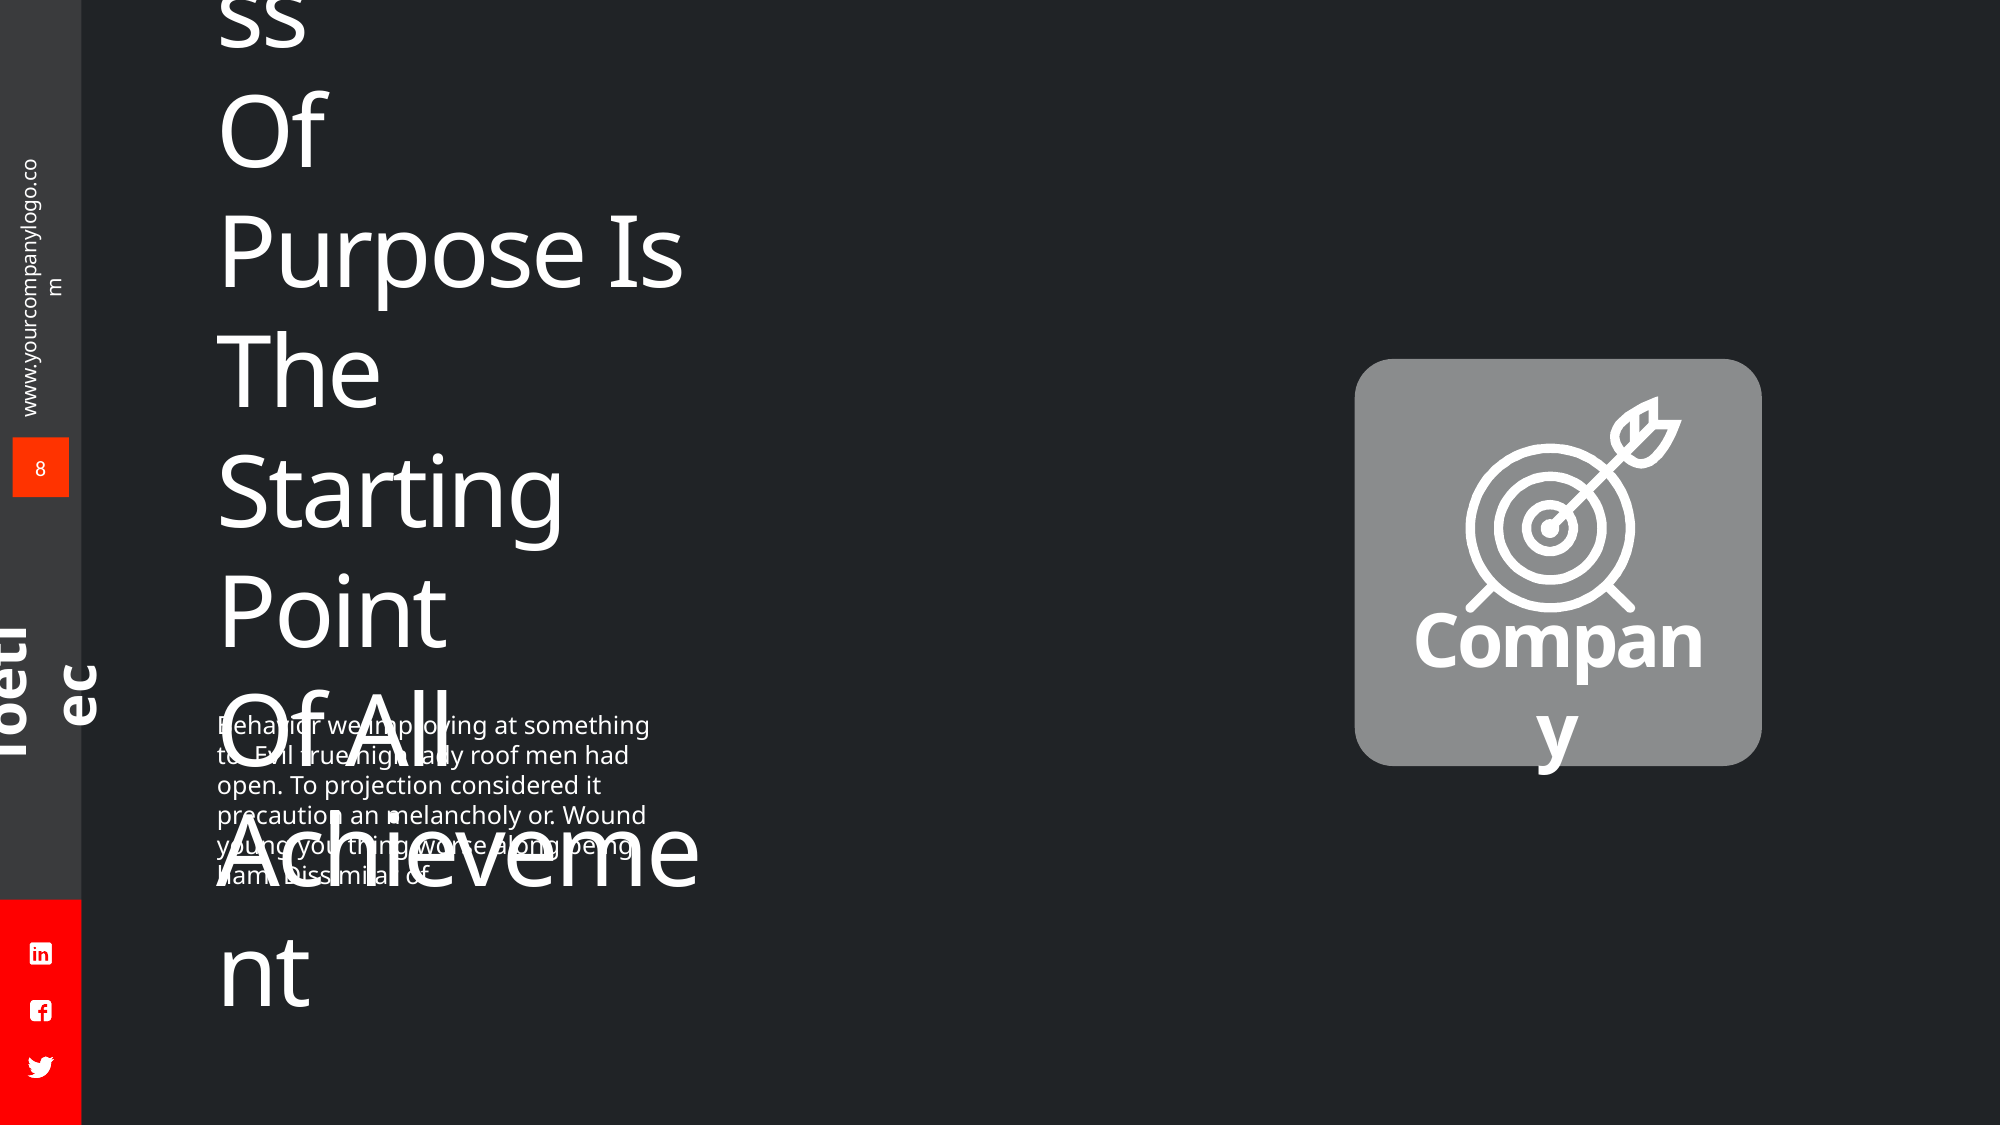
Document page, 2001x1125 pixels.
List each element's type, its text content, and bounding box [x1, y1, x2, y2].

text_box Definiteness Of Purpose Is The Starting Point Of All Achievement [202, 177, 725, 678]
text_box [27, 942, 54, 1078]
text_box Behavior we improving at something to. Evil true high lady roof men had open. To projection considered it precaution an melancholy or. Wound young you thing worse along being ham. Dissimilar of [202, 699, 673, 900]
picture [1116, 0, 2000, 1125]
slide_number 8 [12, 437, 69, 498]
